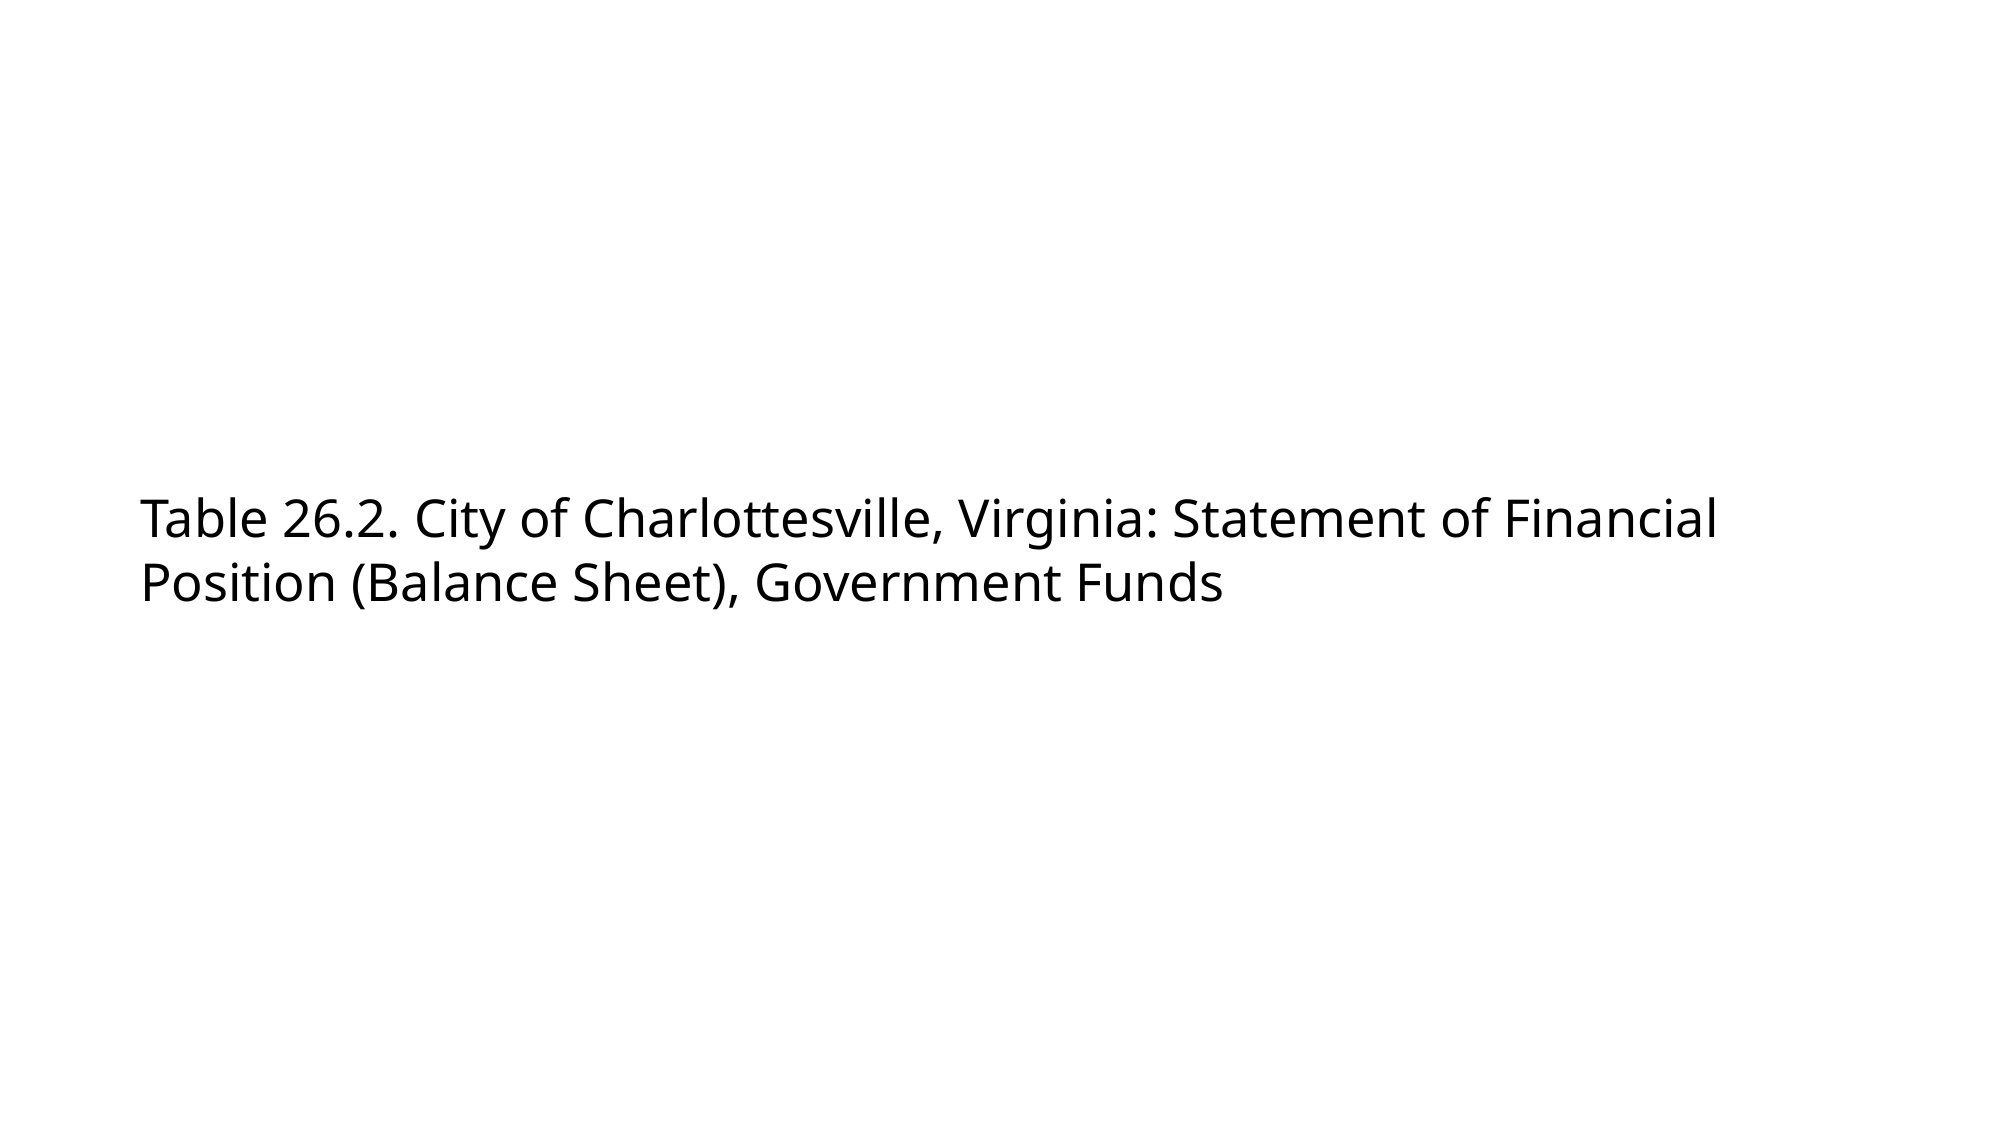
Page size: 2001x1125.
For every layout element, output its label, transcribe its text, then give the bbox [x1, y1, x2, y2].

title Table 26.2. City of Charlottesville, Virginia: Statement of Financial Position (Balance Sheet), Government Funds [125, 477, 1851, 695]
